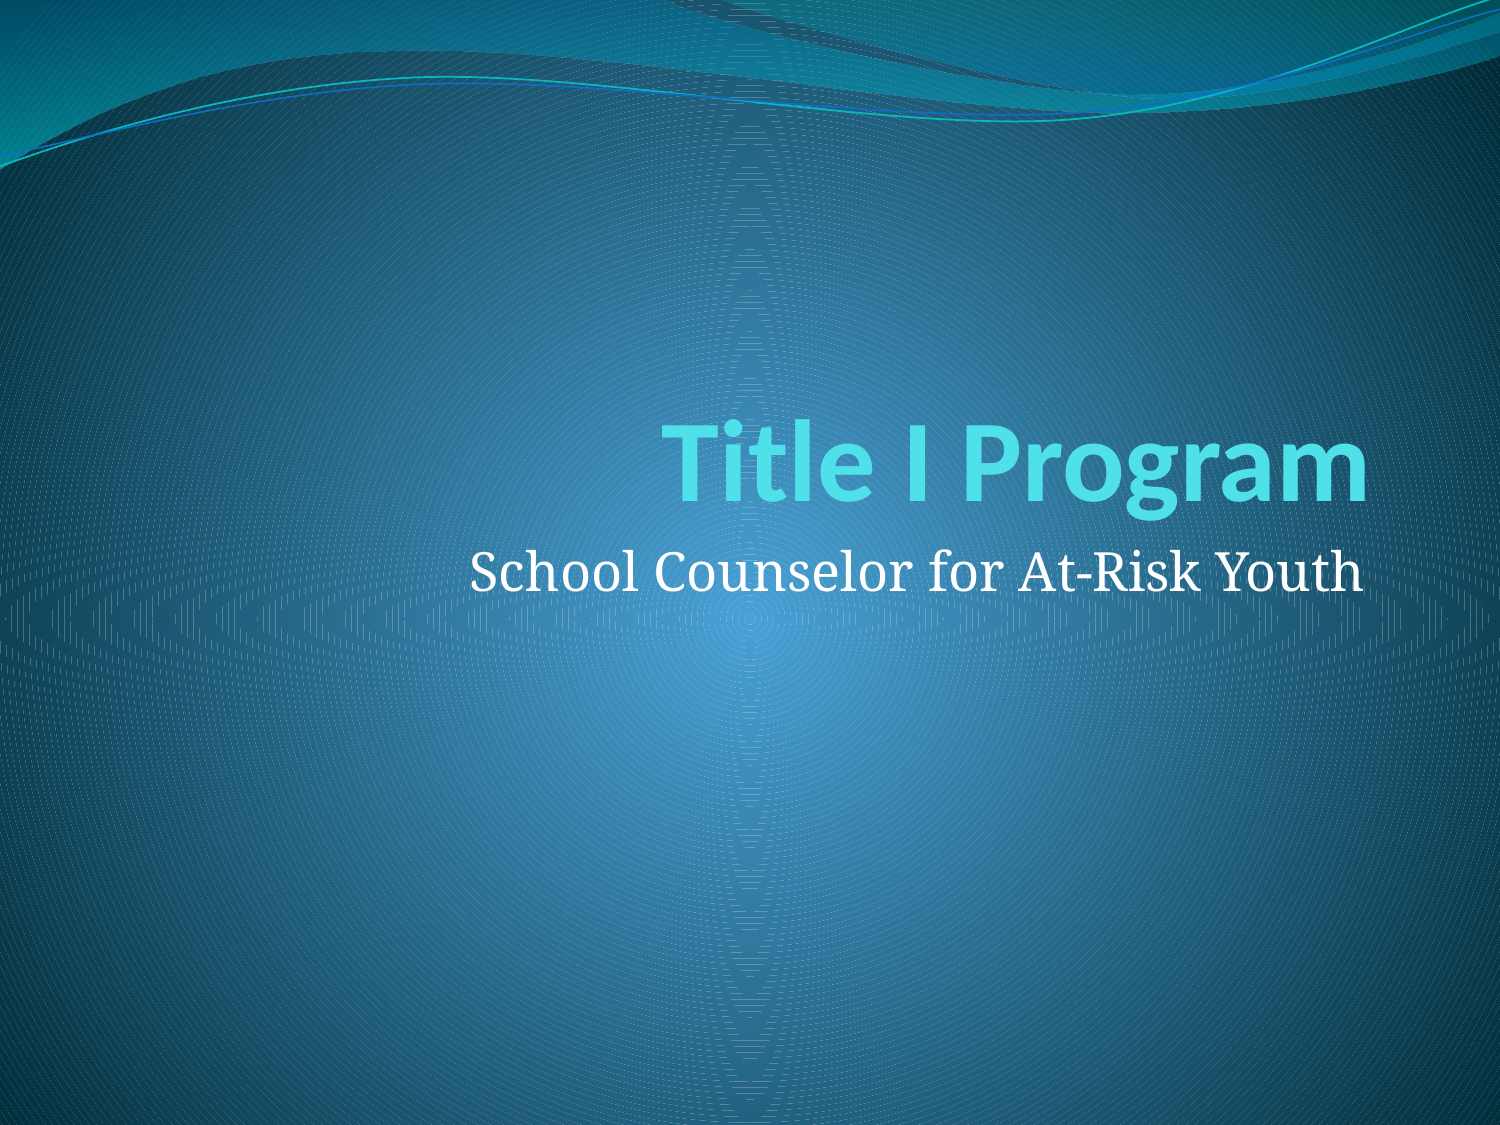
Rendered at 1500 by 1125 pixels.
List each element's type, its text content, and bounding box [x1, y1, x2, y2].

subtitle School Counselor for At-Risk Youth [87, 529, 1376, 818]
title Title I Program [87, 224, 1376, 525]
